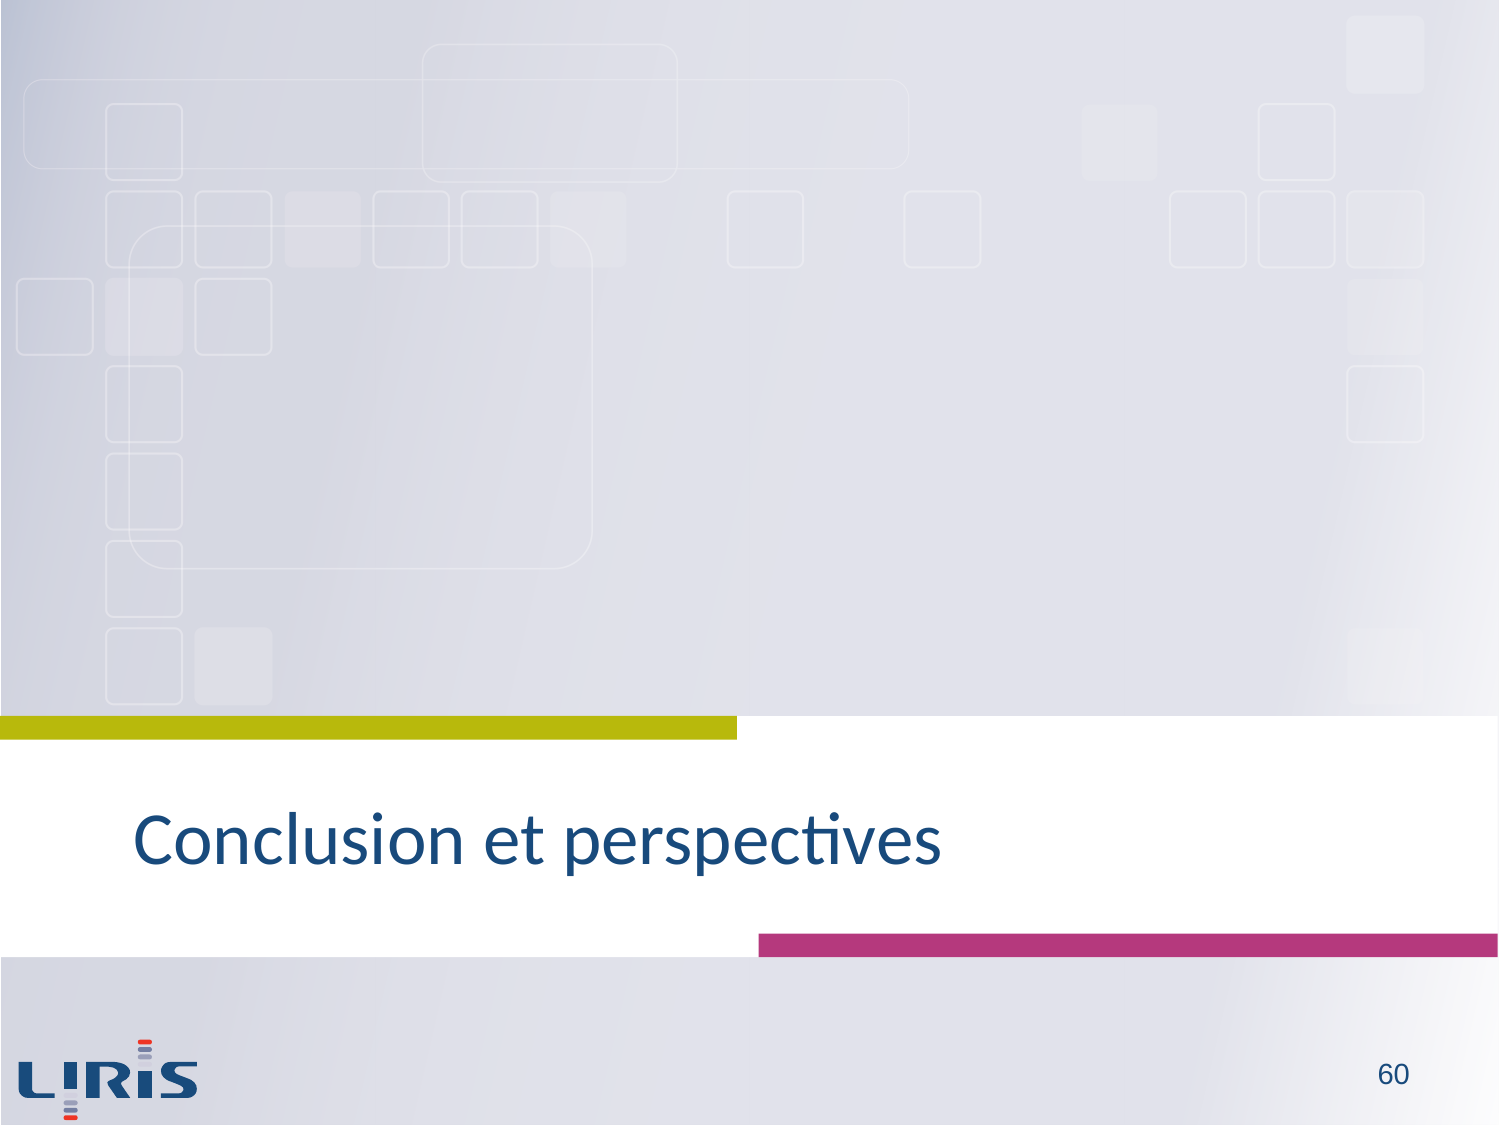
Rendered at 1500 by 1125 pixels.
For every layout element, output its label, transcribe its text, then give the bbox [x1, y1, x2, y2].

picture [1, 0, 1499, 1125]
title Conclusion et perspectives [118, 722, 1394, 947]
slide_number 60 [1230, 1042, 1425, 1103]
